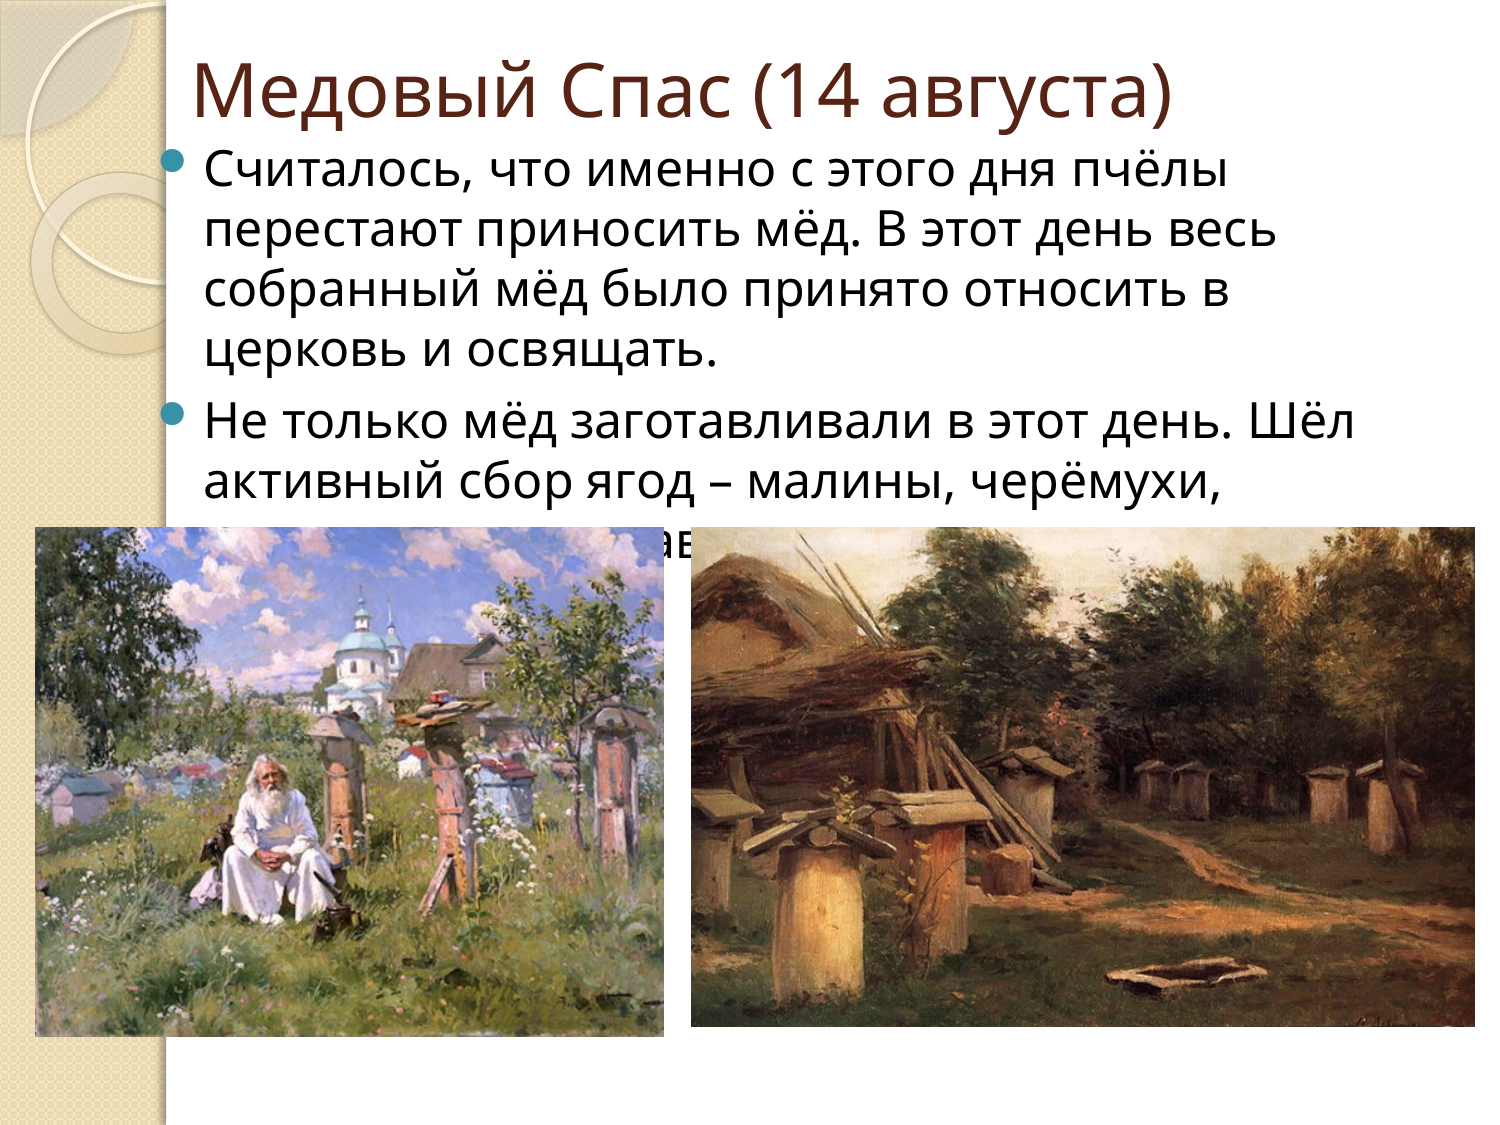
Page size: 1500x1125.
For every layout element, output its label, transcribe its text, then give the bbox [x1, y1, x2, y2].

title Медовый Спас (14 августа) [175, 35, 1406, 128]
picture [691, 527, 1475, 1027]
picture [34, 527, 664, 1037]
list Считалось, что именно с этого дня пчёлы перестают приносить мёд. В этот день весь собранный мёд было принято относить в церковь и освящать. Не только мёд заготавливали в этот день. Шёл активный сбор ягод – малины, черёмухи, лекарственных трав. [128, 128, 1442, 668]
